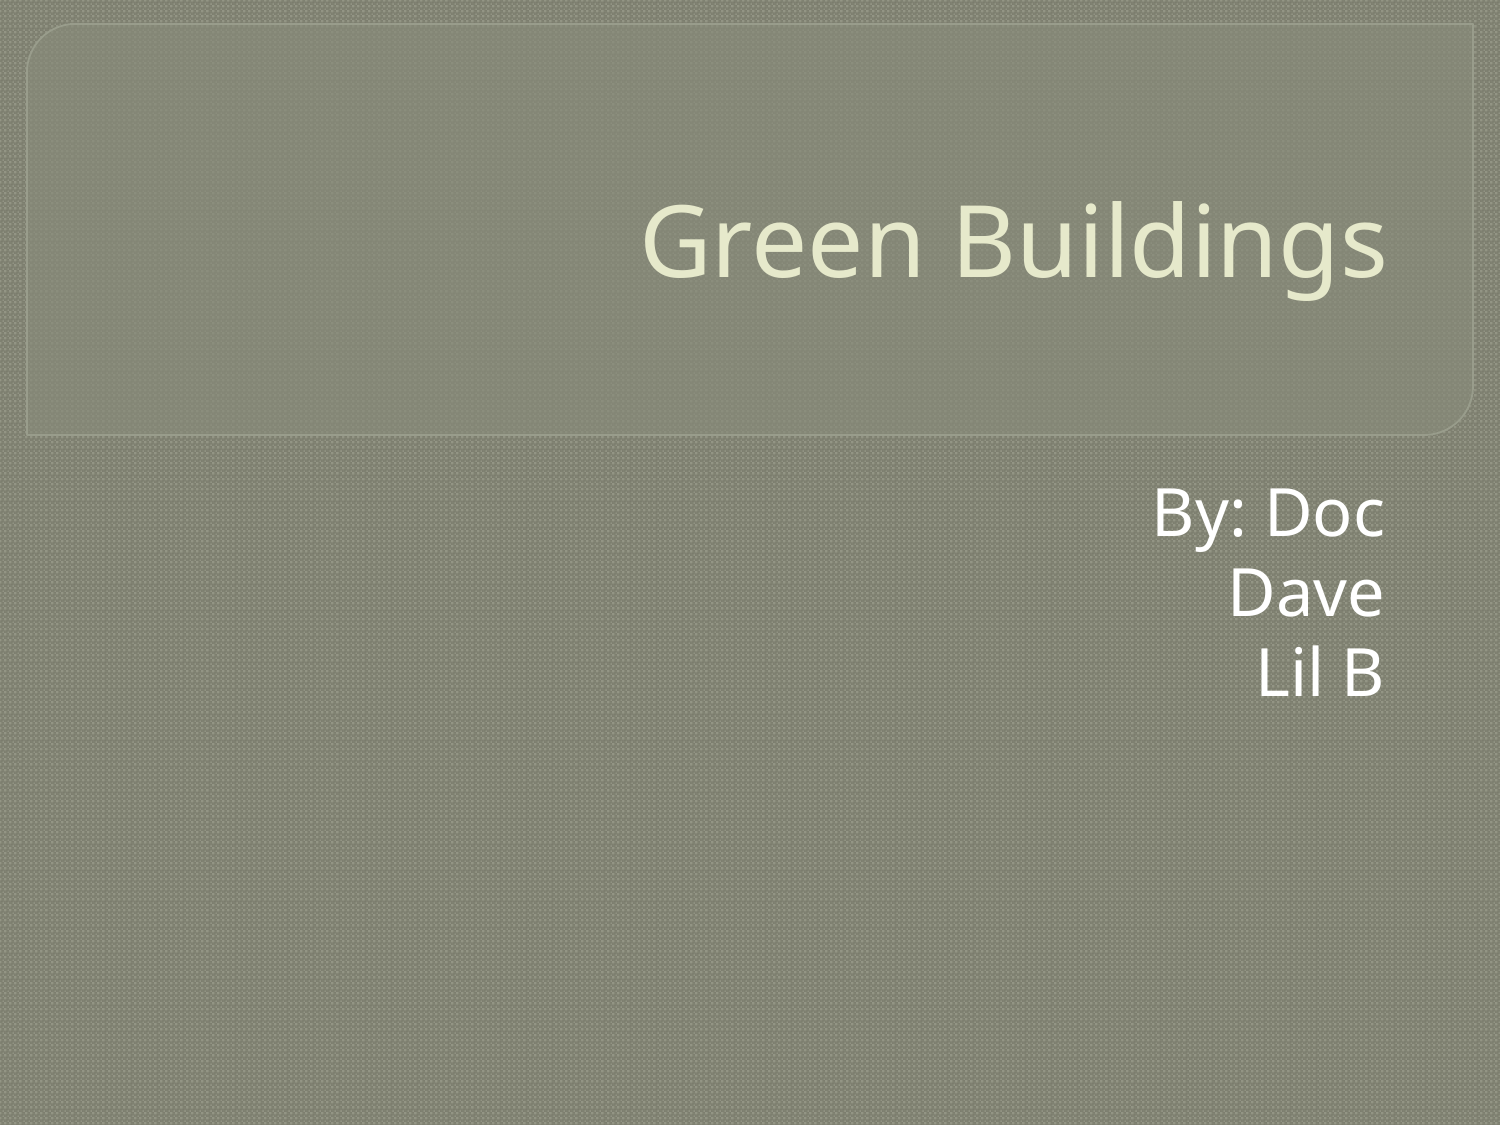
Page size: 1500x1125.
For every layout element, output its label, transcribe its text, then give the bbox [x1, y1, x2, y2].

title Green Buildings [76, 62, 1427, 425]
subtitle By: Doc Dave Lil B [350, 462, 1427, 750]
